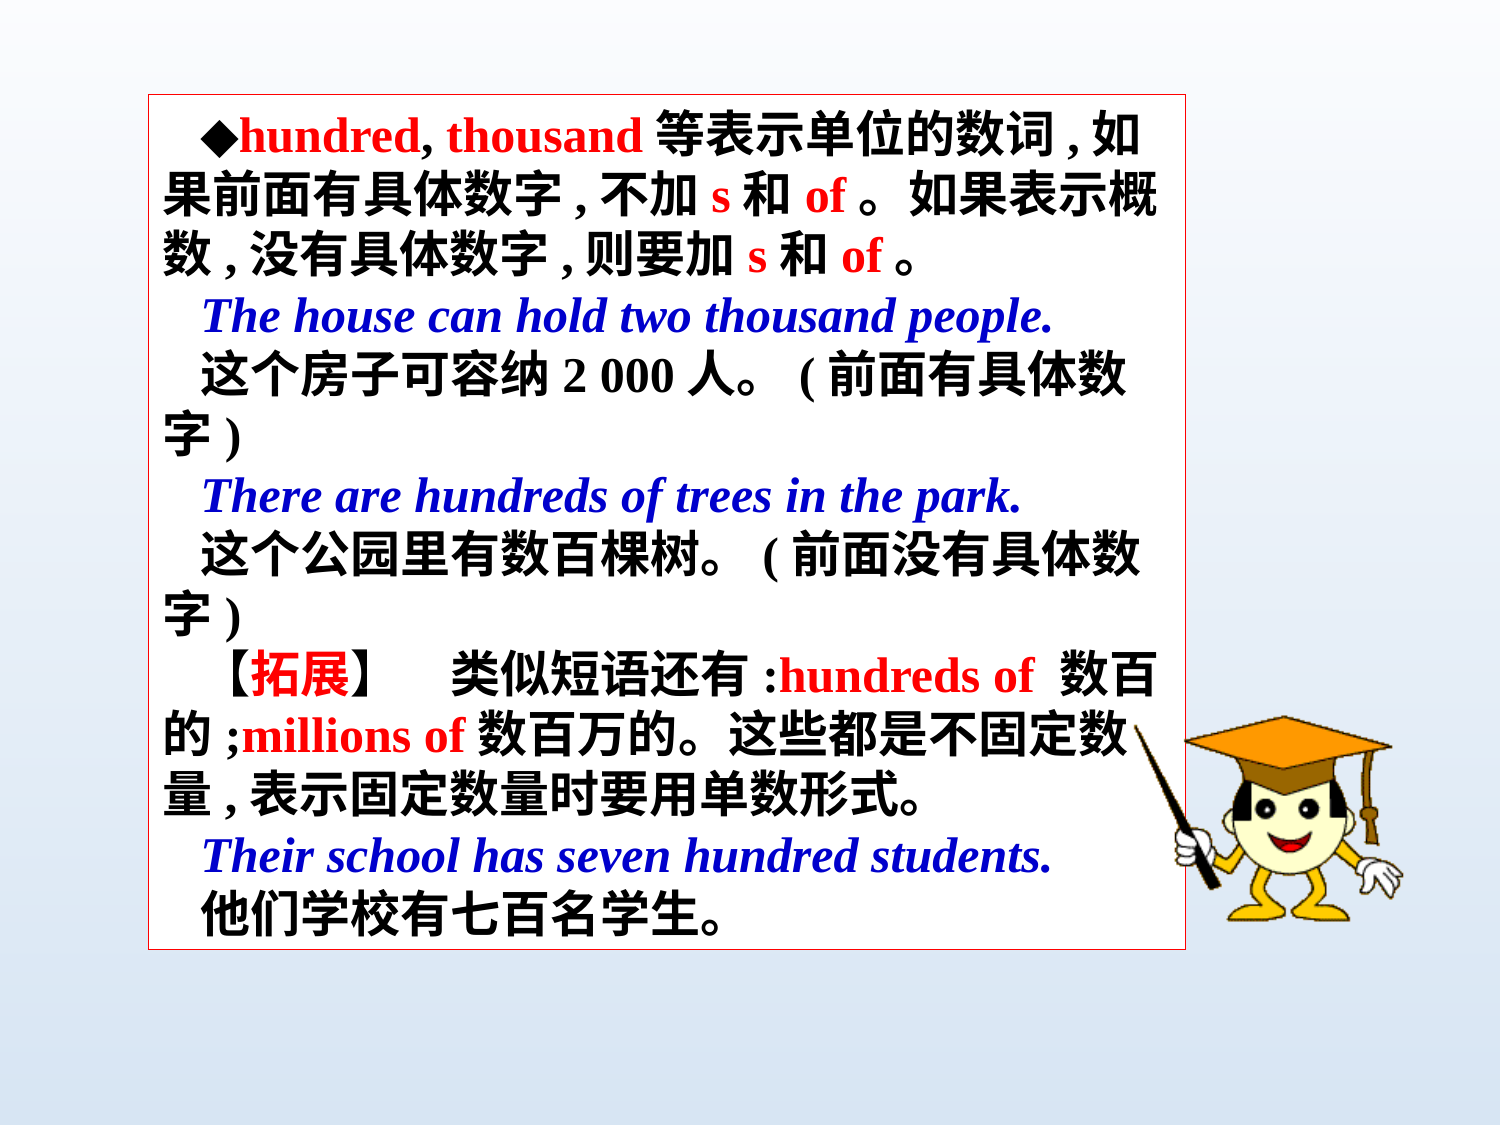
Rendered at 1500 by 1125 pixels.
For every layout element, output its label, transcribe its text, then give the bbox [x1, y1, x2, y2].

picture [1113, 700, 1427, 936]
text_box ◆hundred, thousand等表示单位的数词,如果前面有具体数字,不加s和of。如果表示概数,没有具体数字,则要加s和of。 The house can hold two thousand people. 这个房子可容纳2 000人。(前面有具体数字) There are hundreds of trees in the park. 这个公园里有数百棵树。(前面没有具体数字) 【拓展】 类似短语还有:hundreds of 数百的;millions of数百万的。这些都是不固定数量,表示固定数量时要用单数形式。 Their school has seven hundred students. 他们学校有七百名学生。 [148, 94, 1186, 950]
